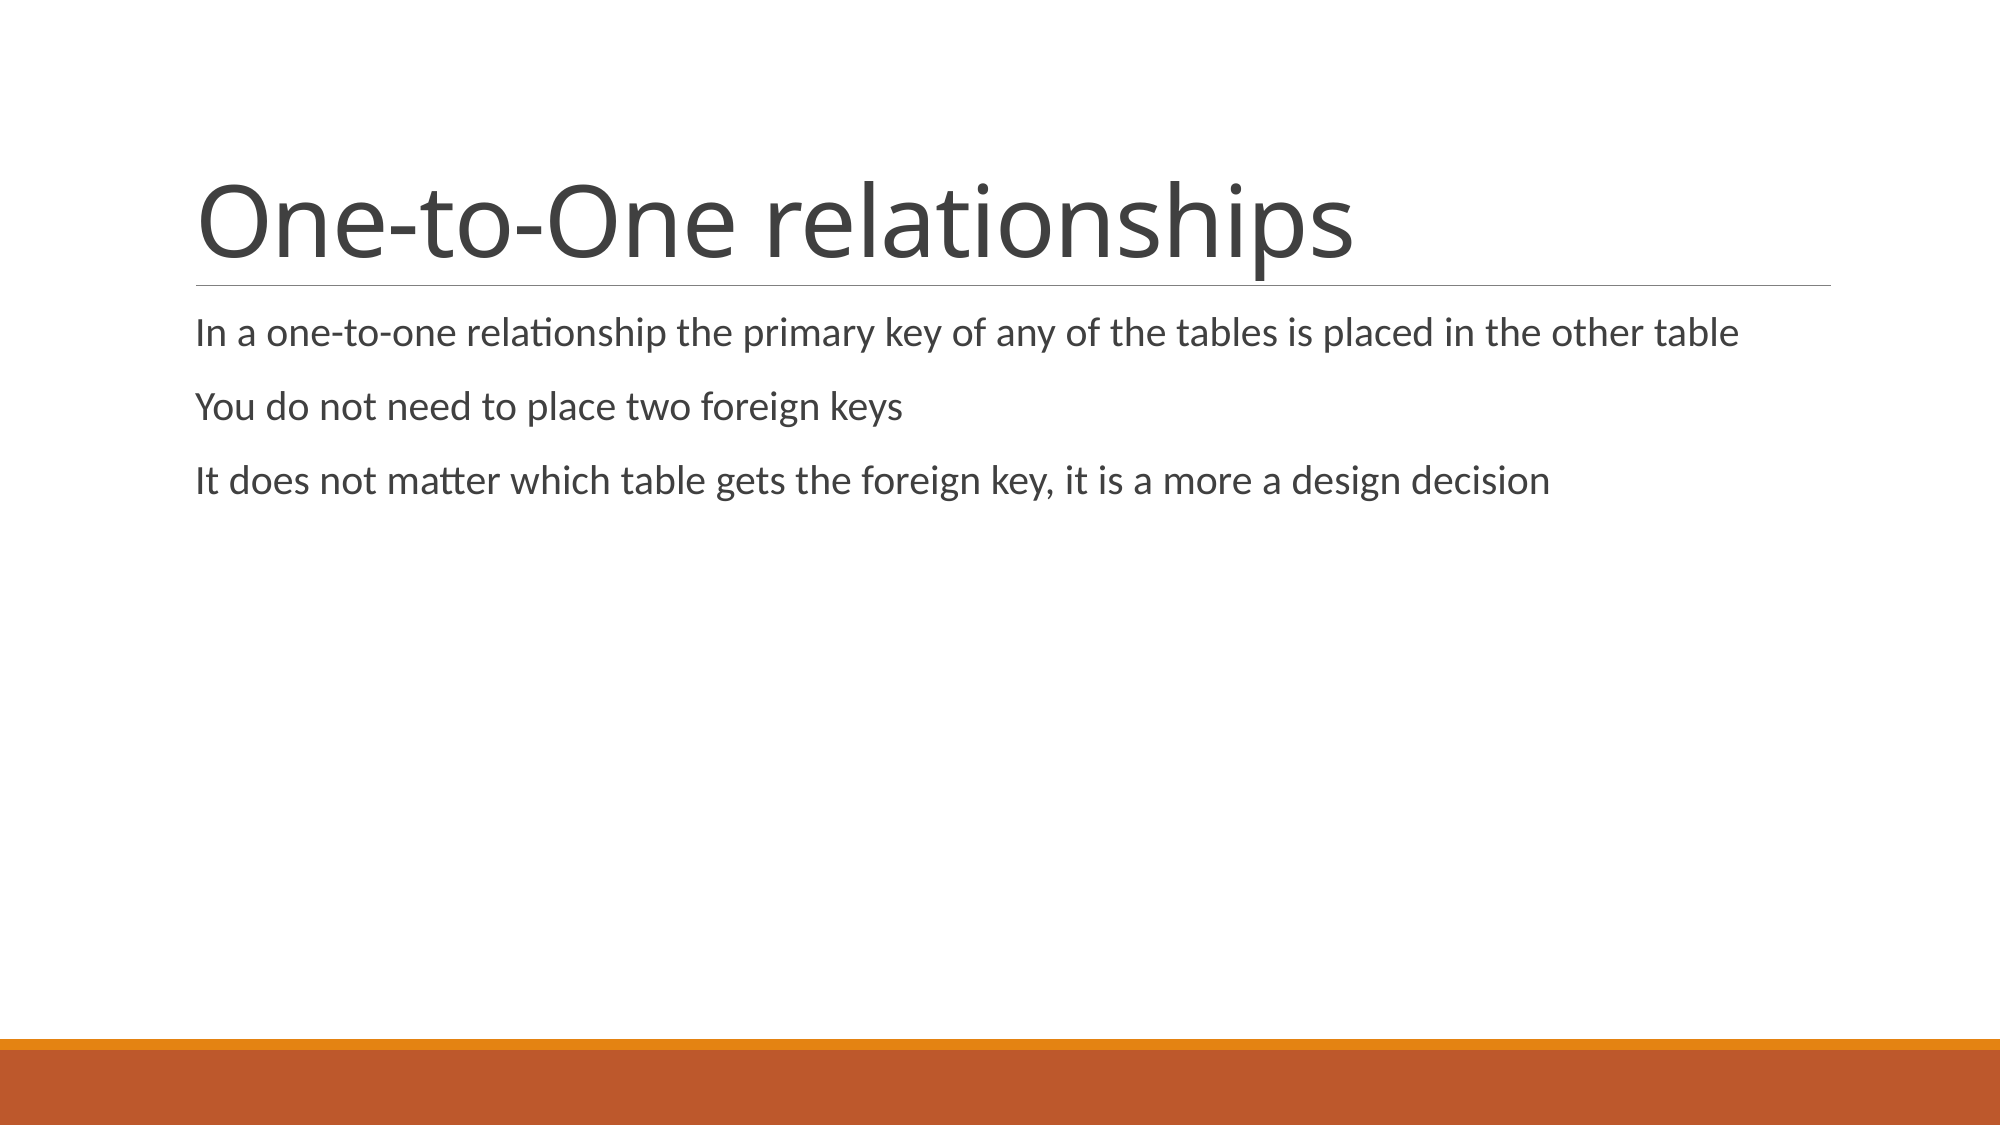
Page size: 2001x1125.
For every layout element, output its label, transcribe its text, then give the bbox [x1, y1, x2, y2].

list In a one-to-one relationship the primary key of any of the tables is placed in the other table You do not need to place two foreign keys It does not matter which table gets the foreign key, it is a more a design decision [180, 302, 1830, 963]
title One-to-One relationships [180, 47, 1830, 285]
